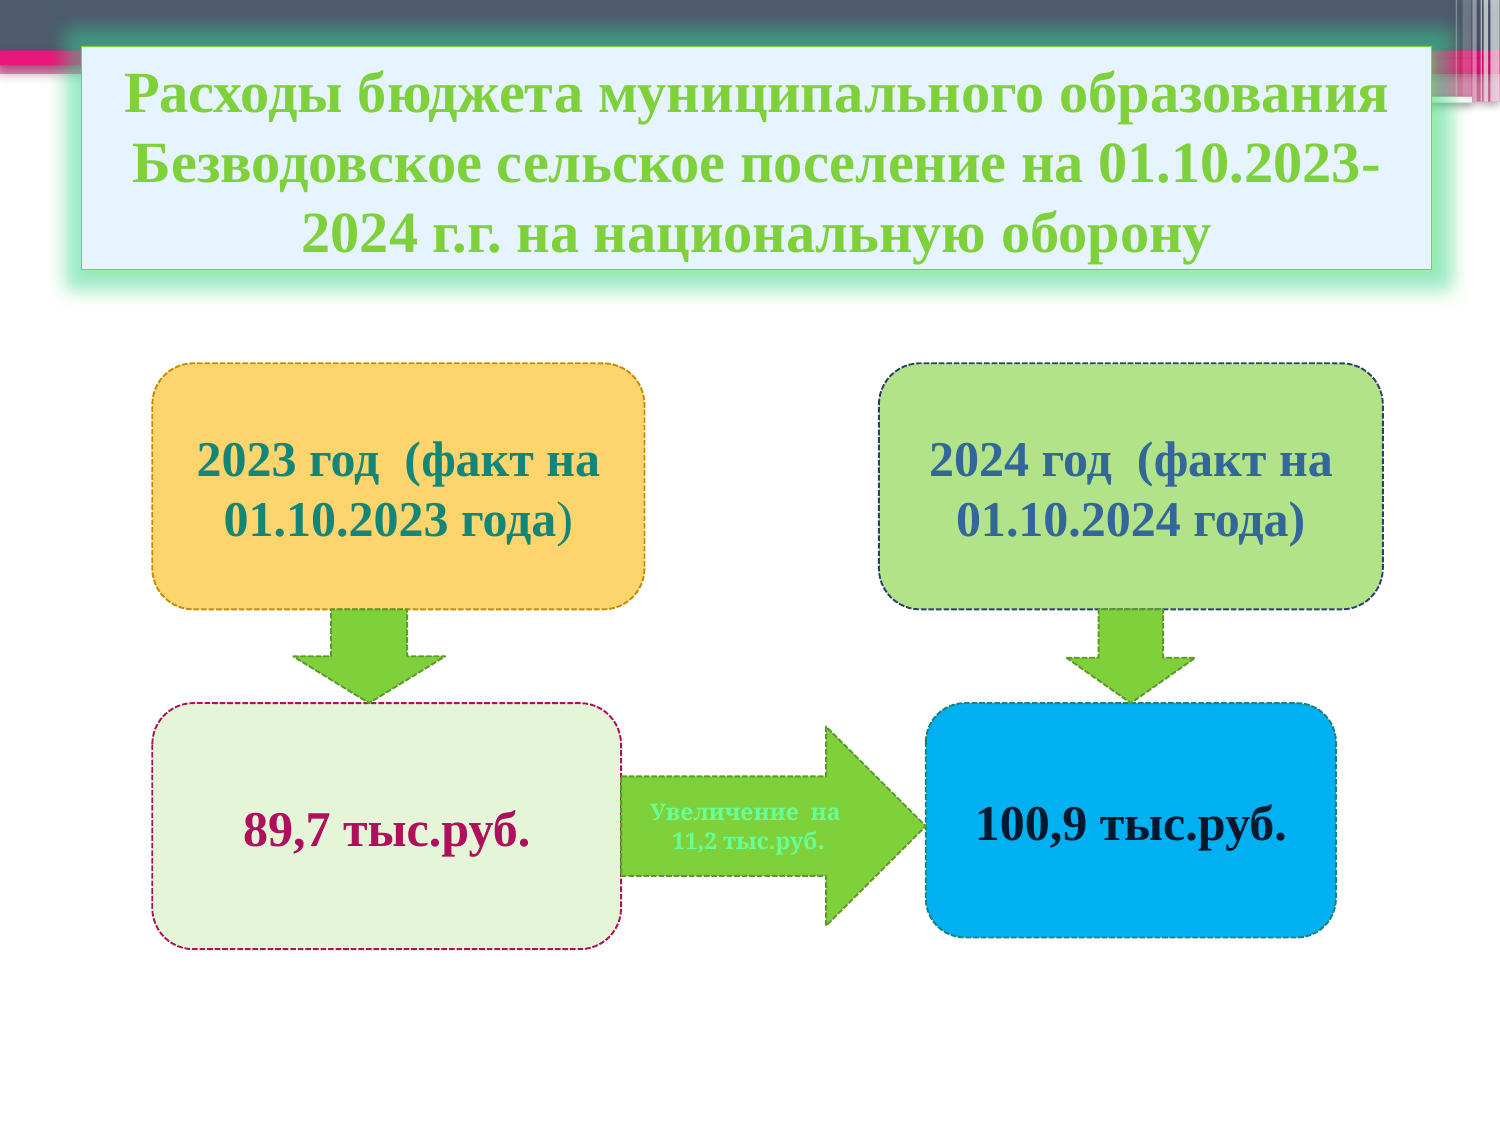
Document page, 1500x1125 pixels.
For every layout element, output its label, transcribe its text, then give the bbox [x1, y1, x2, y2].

text_box 100,9 тыс.руб. [924, 702, 1337, 939]
text_box [292, 608, 447, 704]
text_box 89,7 тыс.руб. [151, 702, 623, 951]
text_box 2024 год (факт на 01.10.2024 года) [877, 362, 1384, 611]
text_box Увеличение на 11,2 тыс.руб. [620, 725, 927, 926]
text_box Расходы бюджета муниципального образования Безводовское сельское поселение на 01.10.2023-2024 г.г. на национальную оборону [81, 46, 1432, 270]
text_box 2023 год (факт на 01.10.2023 года) [151, 362, 646, 611]
text_box [1065, 608, 1196, 704]
